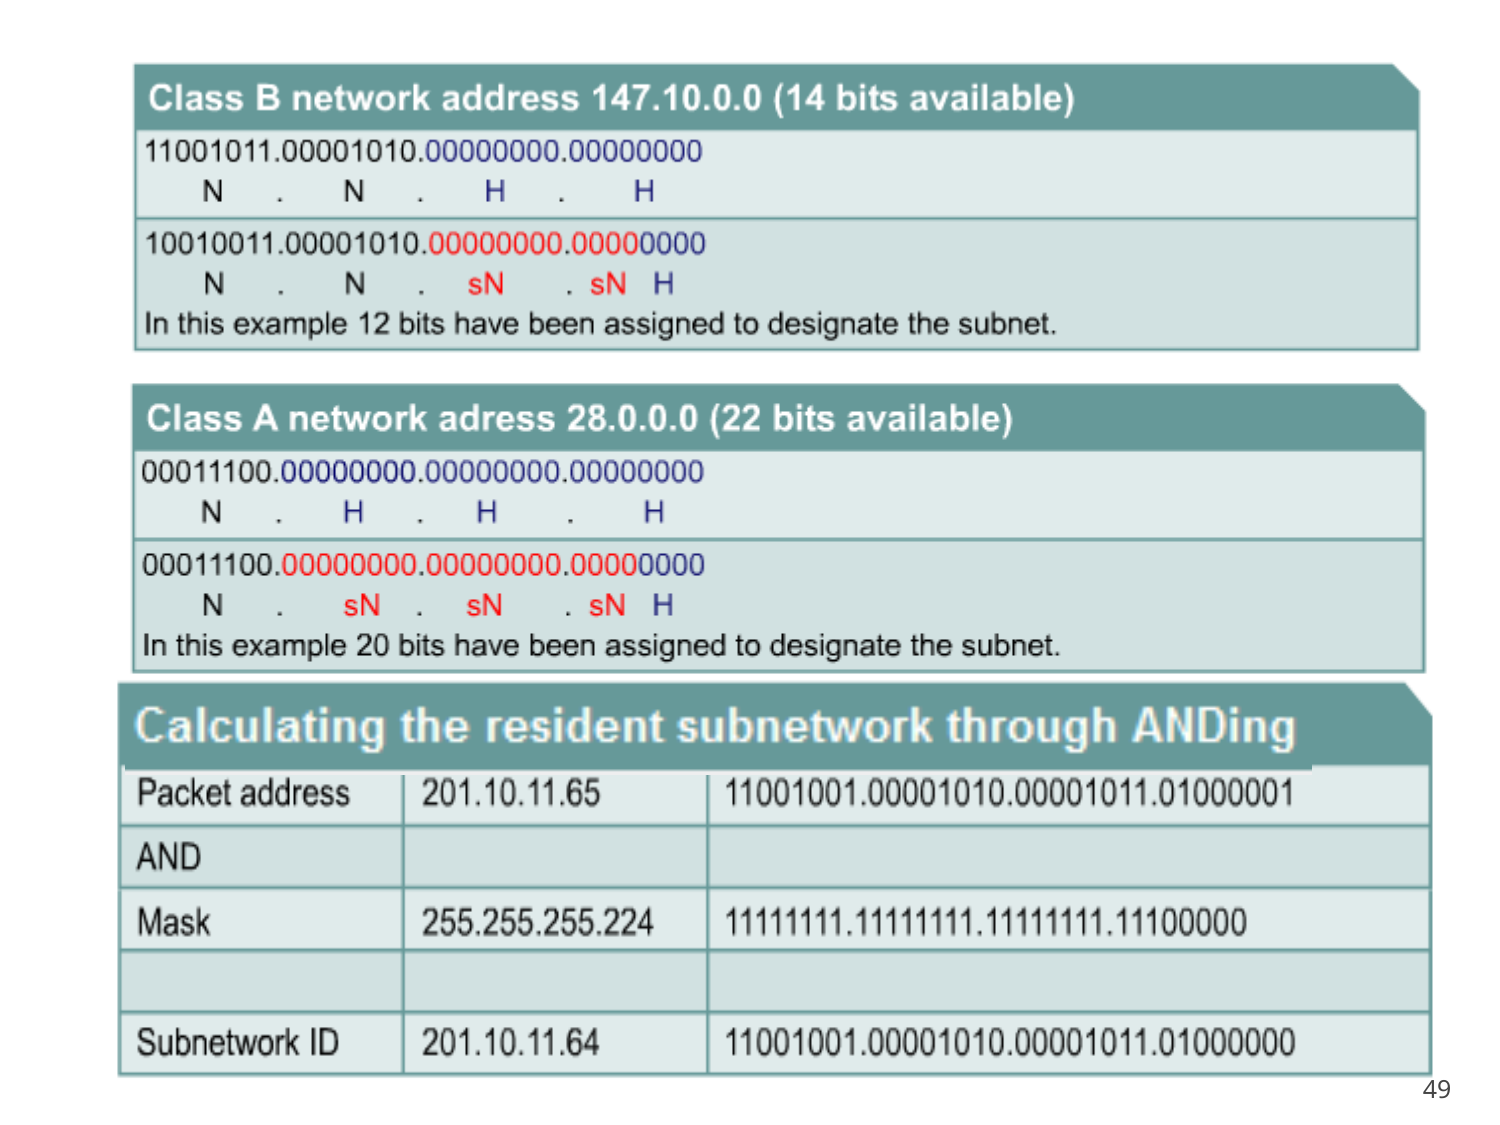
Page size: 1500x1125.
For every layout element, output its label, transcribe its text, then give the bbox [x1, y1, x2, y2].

picture [124, 49, 1427, 363]
picture [112, 374, 1441, 1088]
slide_number 49 [1345, 1062, 1467, 1108]
